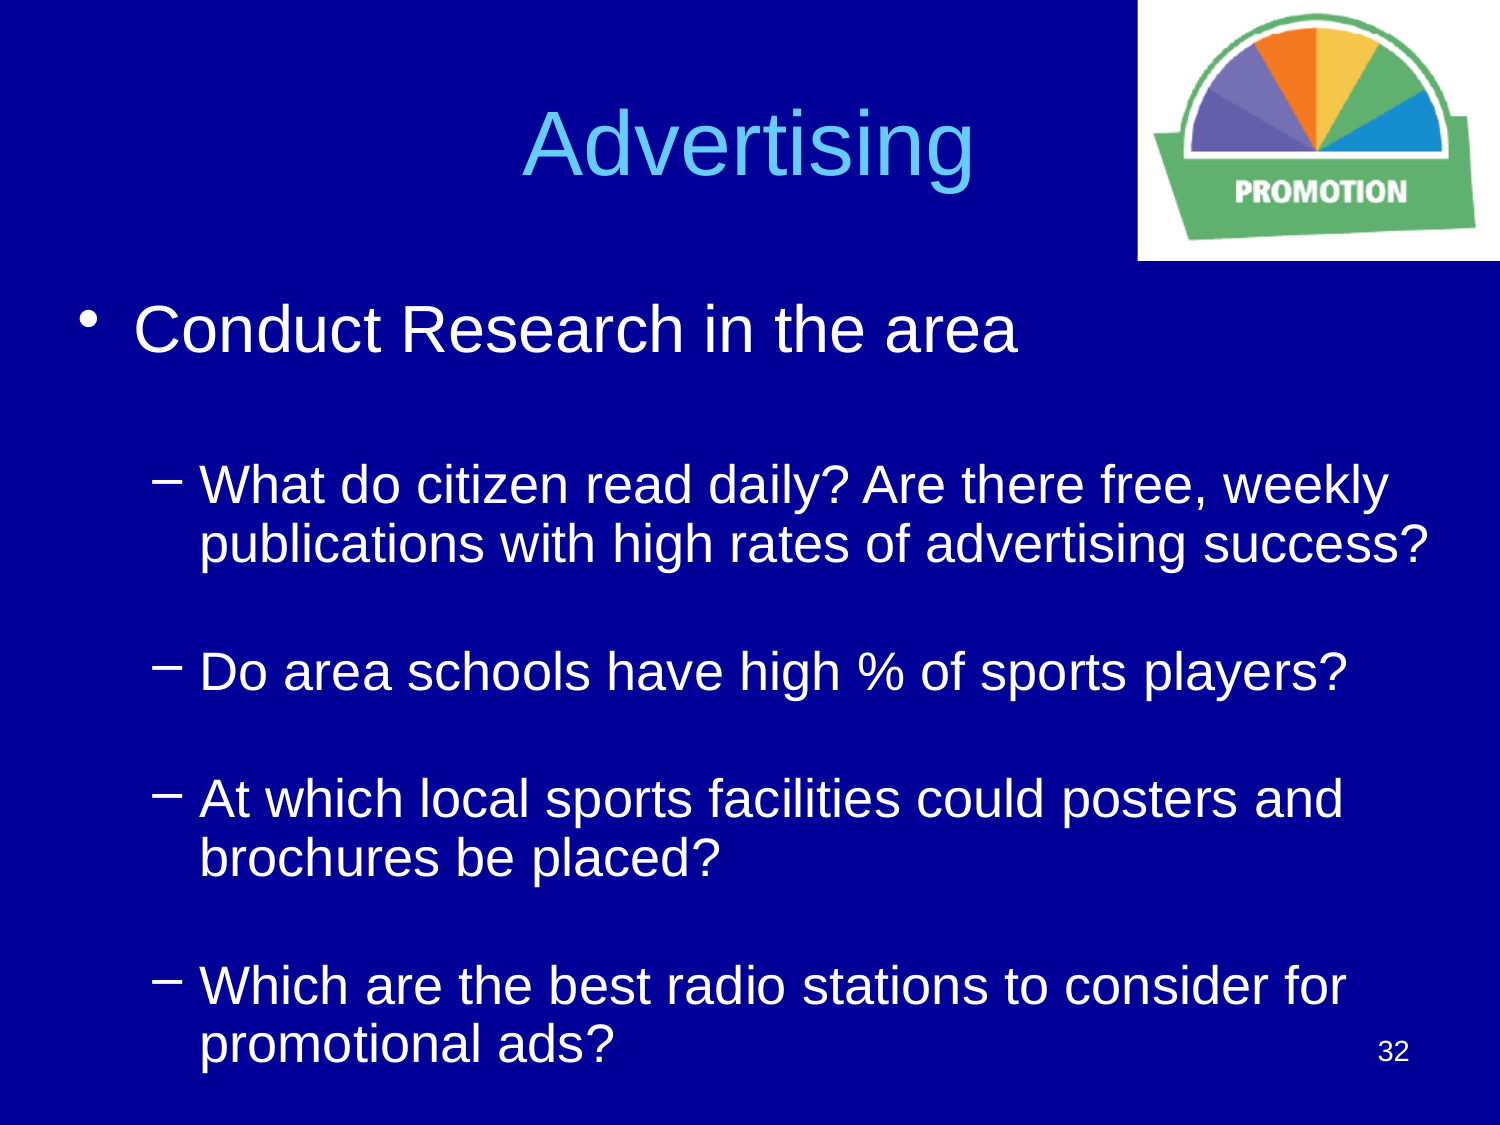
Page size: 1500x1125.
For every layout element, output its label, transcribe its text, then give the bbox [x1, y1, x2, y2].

title Advertising [74, 44, 1132, 233]
list Conduct Research in the area What do citizen read daily? Are there free, weekly publications with high rates of advertising success? Do area schools have high % of sports players? At which local sports facilities could posters and brochures be placed? Which are the best radio stations to consider for promotional ads? [62, 287, 1451, 963]
slide_number 32 [1074, 1024, 1425, 1103]
picture [1137, 0, 1500, 261]
